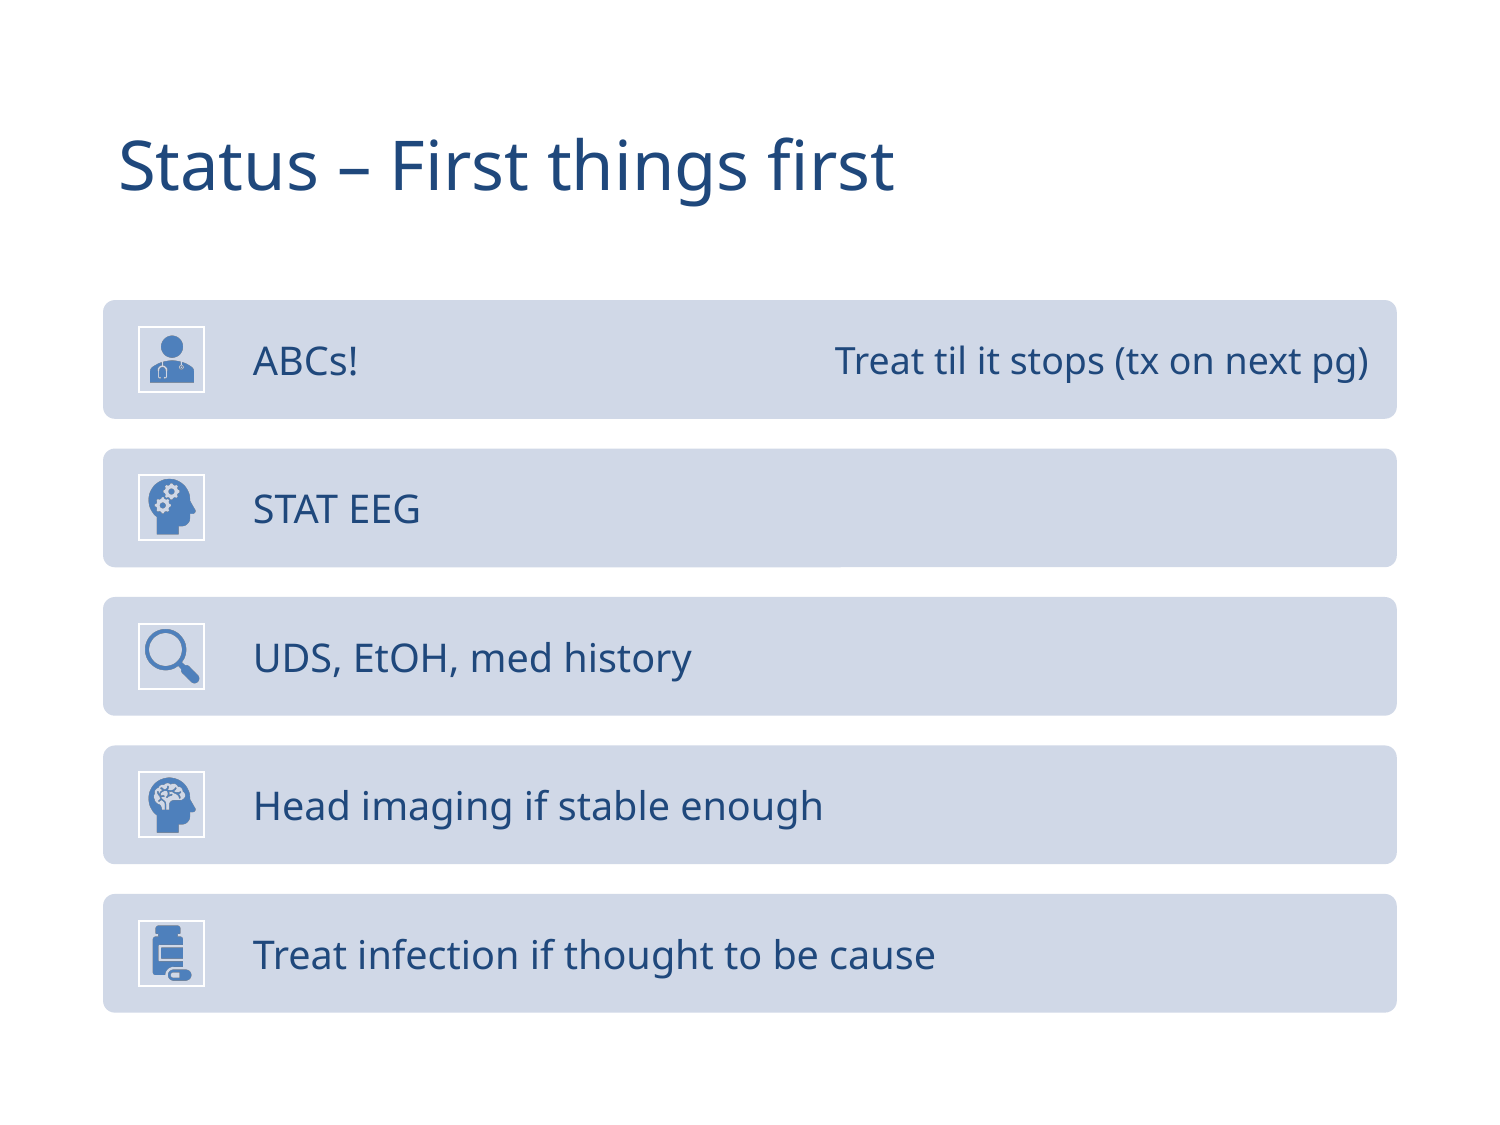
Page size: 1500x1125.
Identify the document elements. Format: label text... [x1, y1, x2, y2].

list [103, 299, 1397, 1014]
title Status – First things first [103, 59, 1397, 278]
